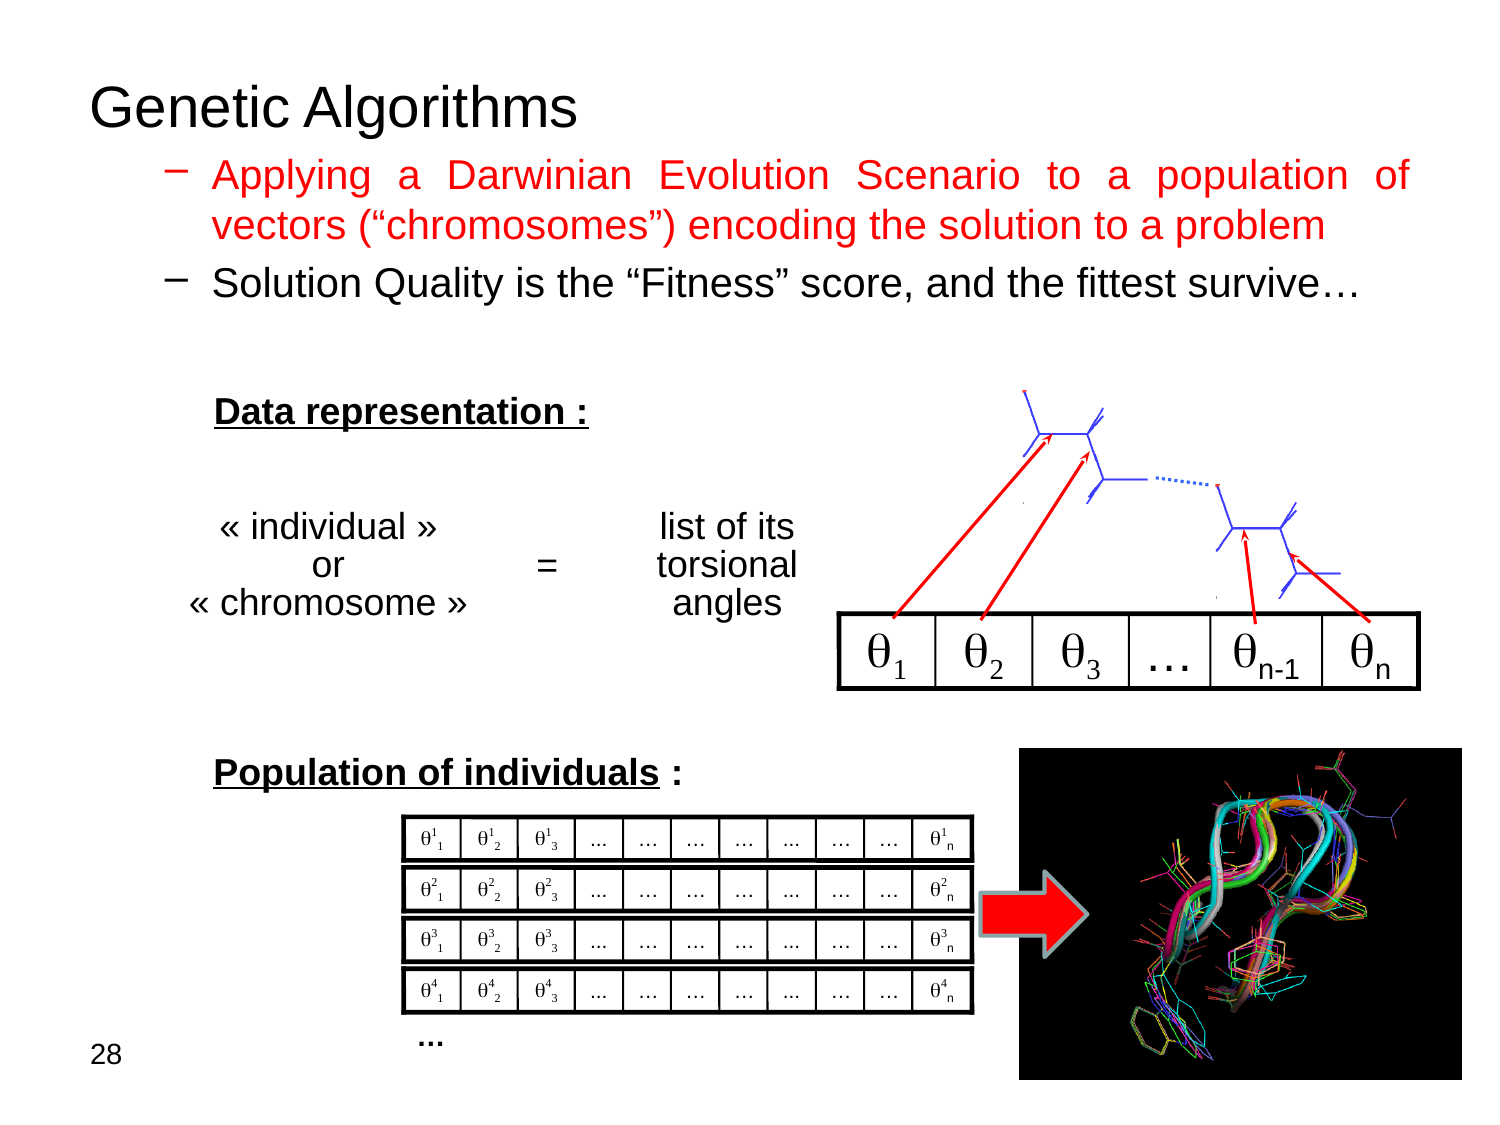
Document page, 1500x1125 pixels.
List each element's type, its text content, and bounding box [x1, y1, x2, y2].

text_box [978, 890, 1014, 938]
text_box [838, 389, 1419, 689]
table_header « individual » or « chromosome » [149, 494, 507, 638]
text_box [401, 816, 973, 1058]
text_box Population of individuals : [198, 740, 699, 801]
table_header = [507, 494, 587, 638]
slide_number 28 [74, 1027, 426, 1107]
table_header list of its torsional angles [587, 494, 833, 638]
text_box Data representation : [199, 379, 604, 440]
text_box Genetic Algorithms Applying a Darwinian Evolution Scenario to a population of vectors (“chromosomes”) encoding the solution to a problem Solution Quality is the “Fitness” score, and the fittest survive… [74, 62, 1425, 338]
picture [1019, 747, 1462, 1080]
